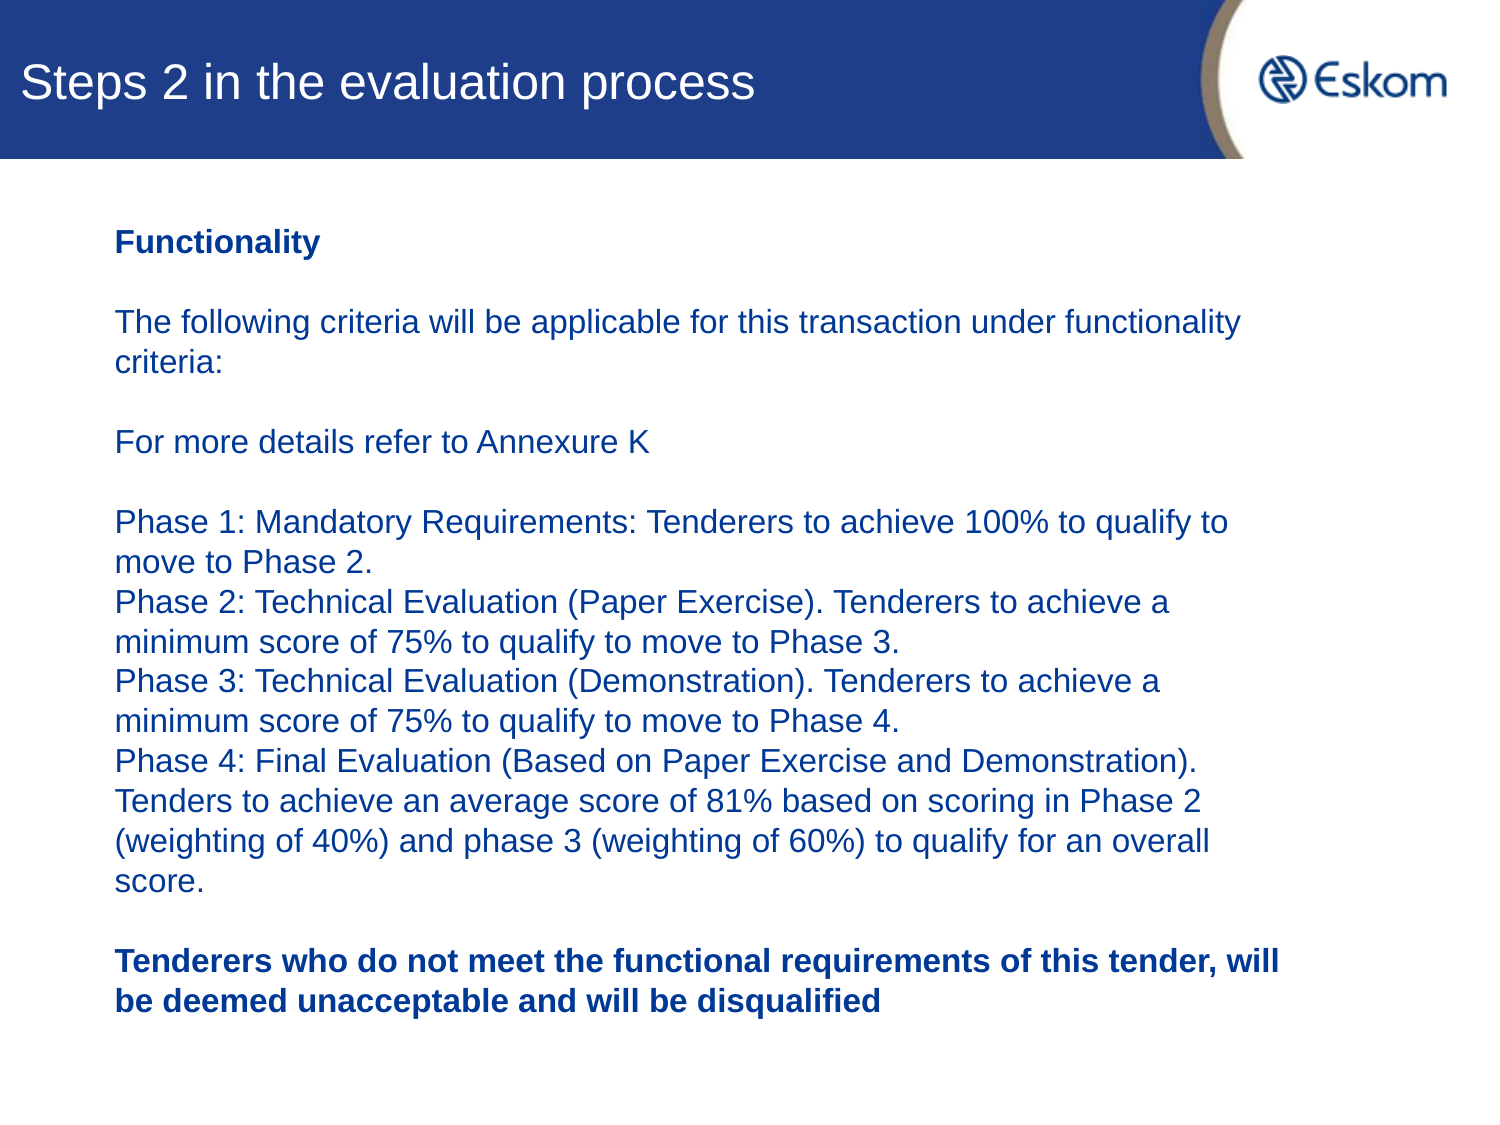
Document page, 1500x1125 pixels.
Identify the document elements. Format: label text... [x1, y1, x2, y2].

title Steps 2 in the evaluation process [20, 49, 1169, 110]
picture [1257, 55, 1450, 104]
picture [0, 0, 1246, 159]
list Functionality The following criteria will be applicable for this transaction under functionality criteria: For more details refer to Annexure K Phase 1: Mandatory Requirements: Tenderers to achieve 100% to qualify to move to Phase 2. Phase 2: Technical Evaluation (Paper Exercise). Tenderers to achieve a minimum score of 75% to qualify to move to Phase 3. Phase 3: Technical Evaluation (Demonstration). Tenderers to achieve a minimum score of 75% to qualify to move to Phase 4. Phase 4: Final Evaluation (Based on Paper Exercise and Demonstration). Tenders to achieve an average score of 81% based on scoring in Phase 2 (weighting of 40%) and phase 3 (weighting of 60%) to qualify for an overall score. Tenderers who do not meet the functional requirements of this tender, will be deemed unacceptable and will be disqualified [114, 180, 1302, 1125]
